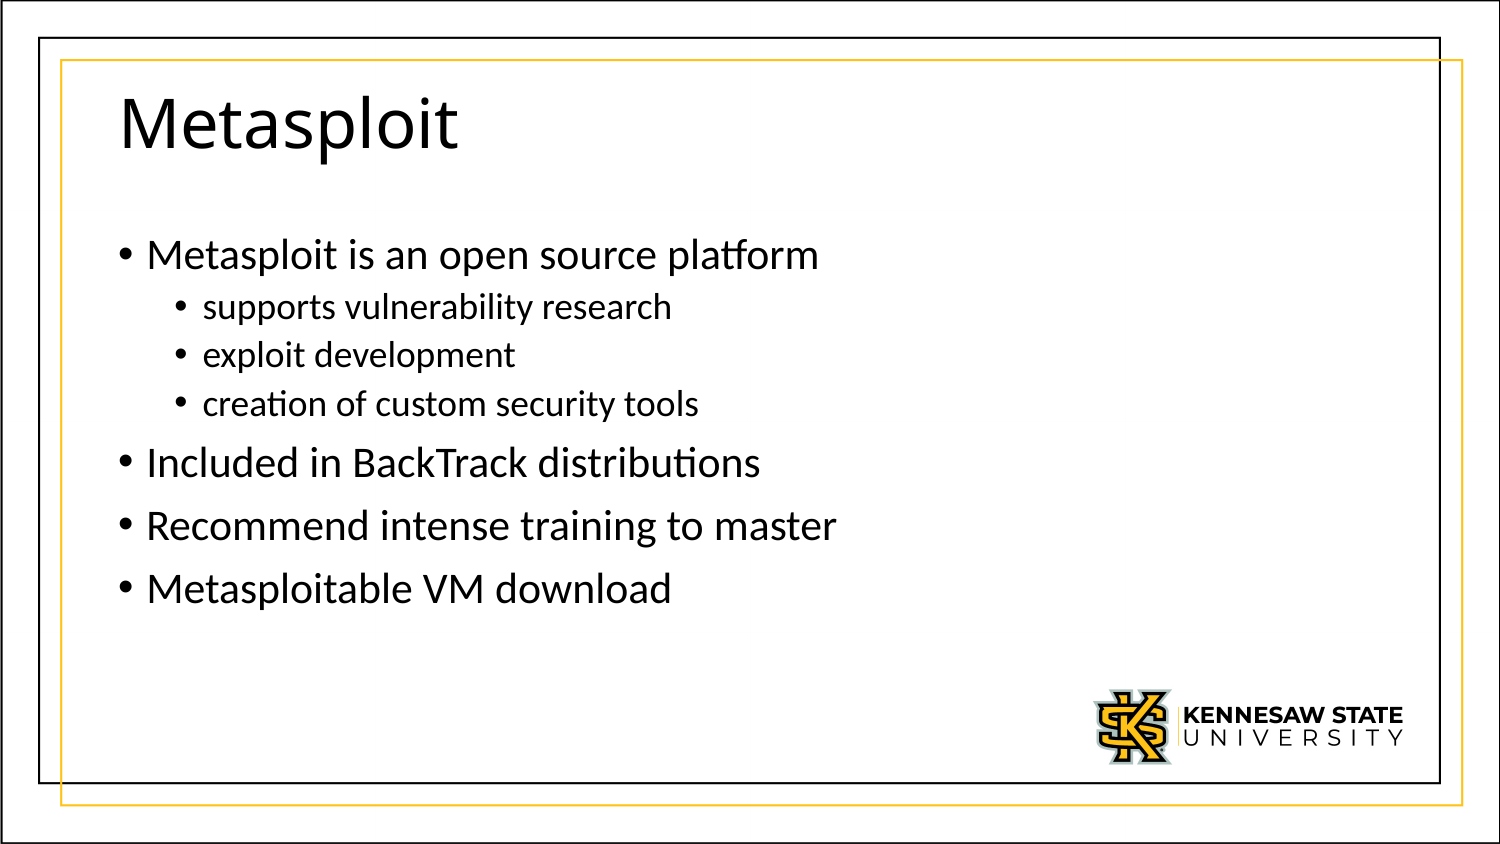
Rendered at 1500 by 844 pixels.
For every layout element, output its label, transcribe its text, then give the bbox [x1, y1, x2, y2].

title Metasploit [103, 44, 1397, 208]
list Metasploit is an open source platform supports vulnerability research exploit development creation of custom security tools Included in BackTrack distributions Recommend intense training to master Metasploitable VM download [103, 224, 1397, 760]
picture [0, 0, 1500, 844]
